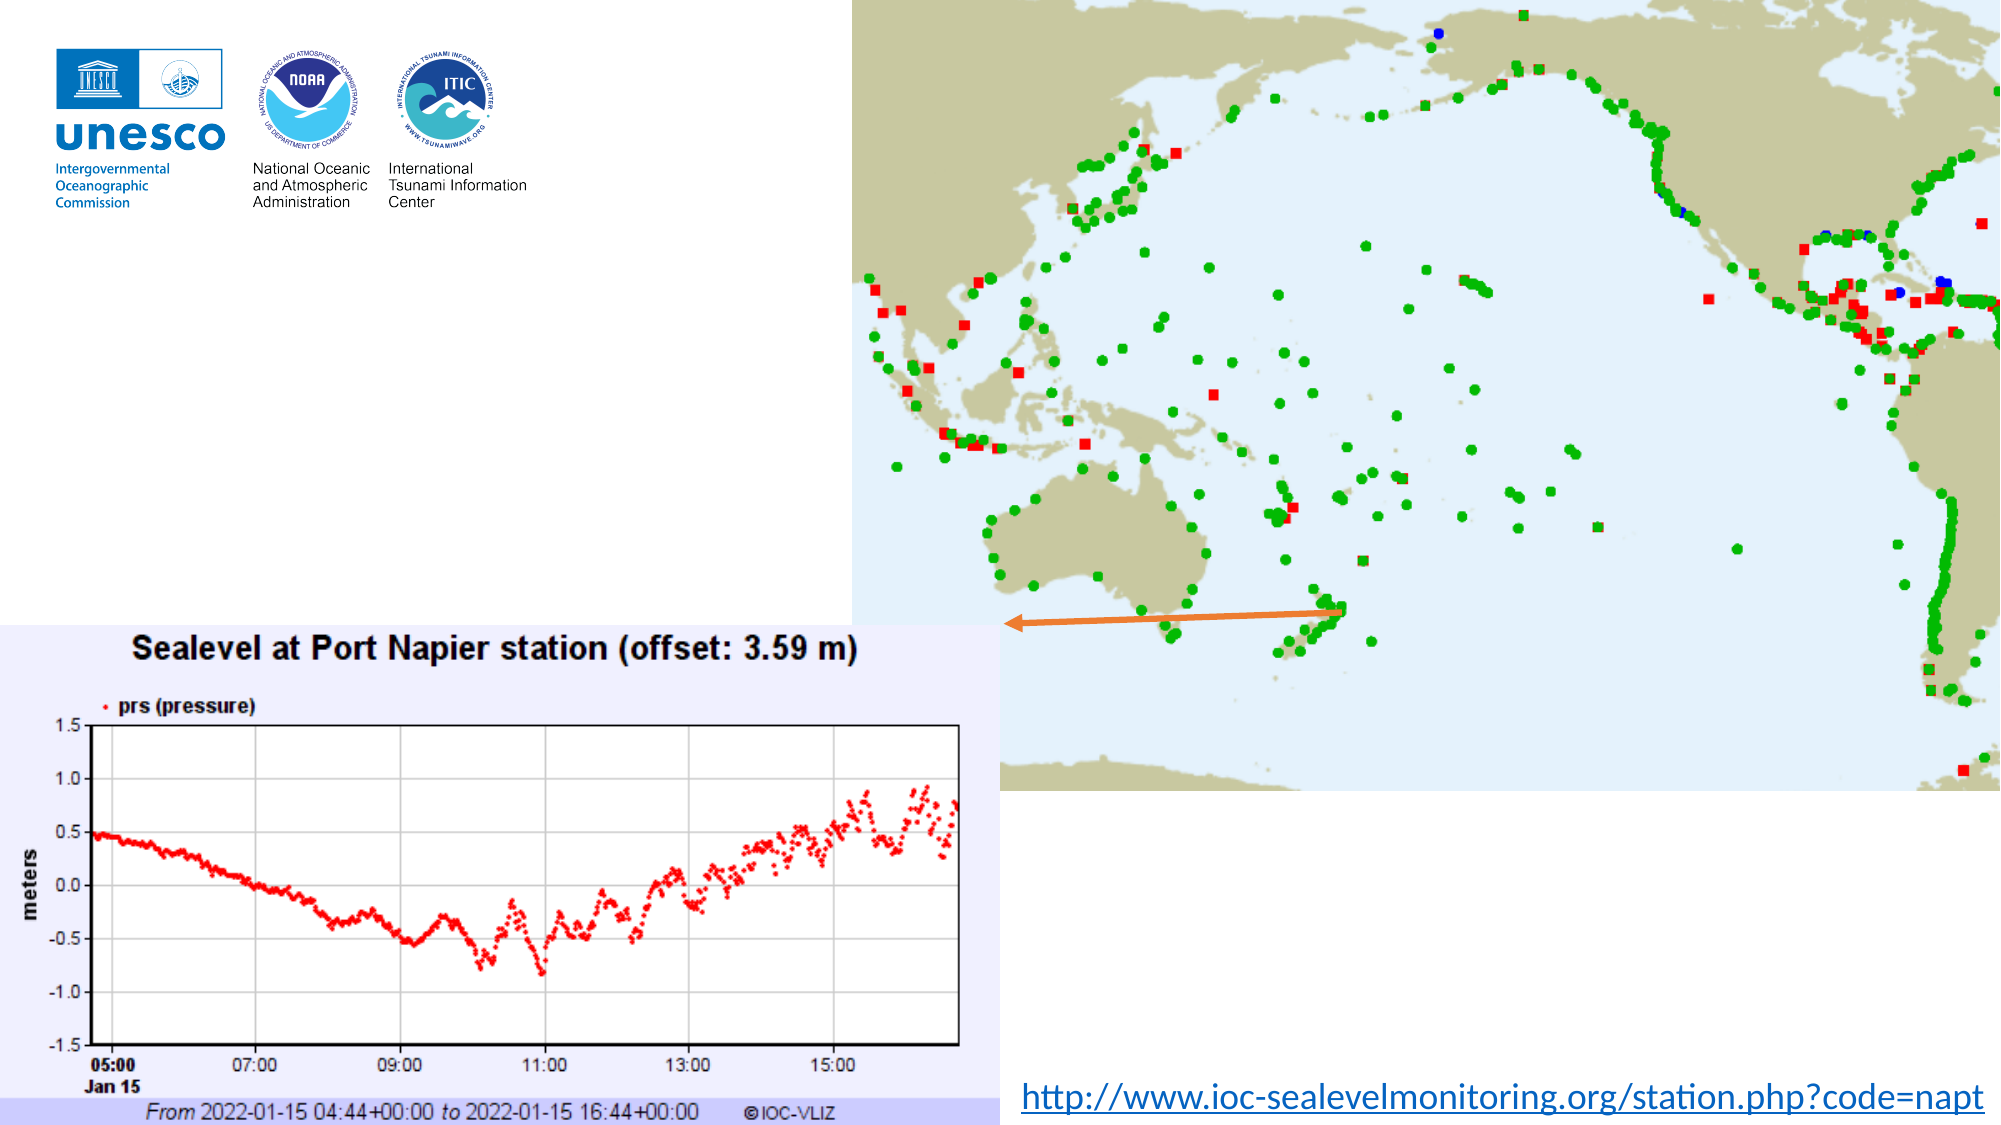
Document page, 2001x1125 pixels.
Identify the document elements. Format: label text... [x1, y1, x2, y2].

picture [43, 35, 527, 221]
picture [0, 0, 2000, 1125]
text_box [1003, 612, 1342, 624]
text_box http://www.ioc-sealevelmonitoring.org/station.php?code=napt [1000, 1064, 2000, 1125]
